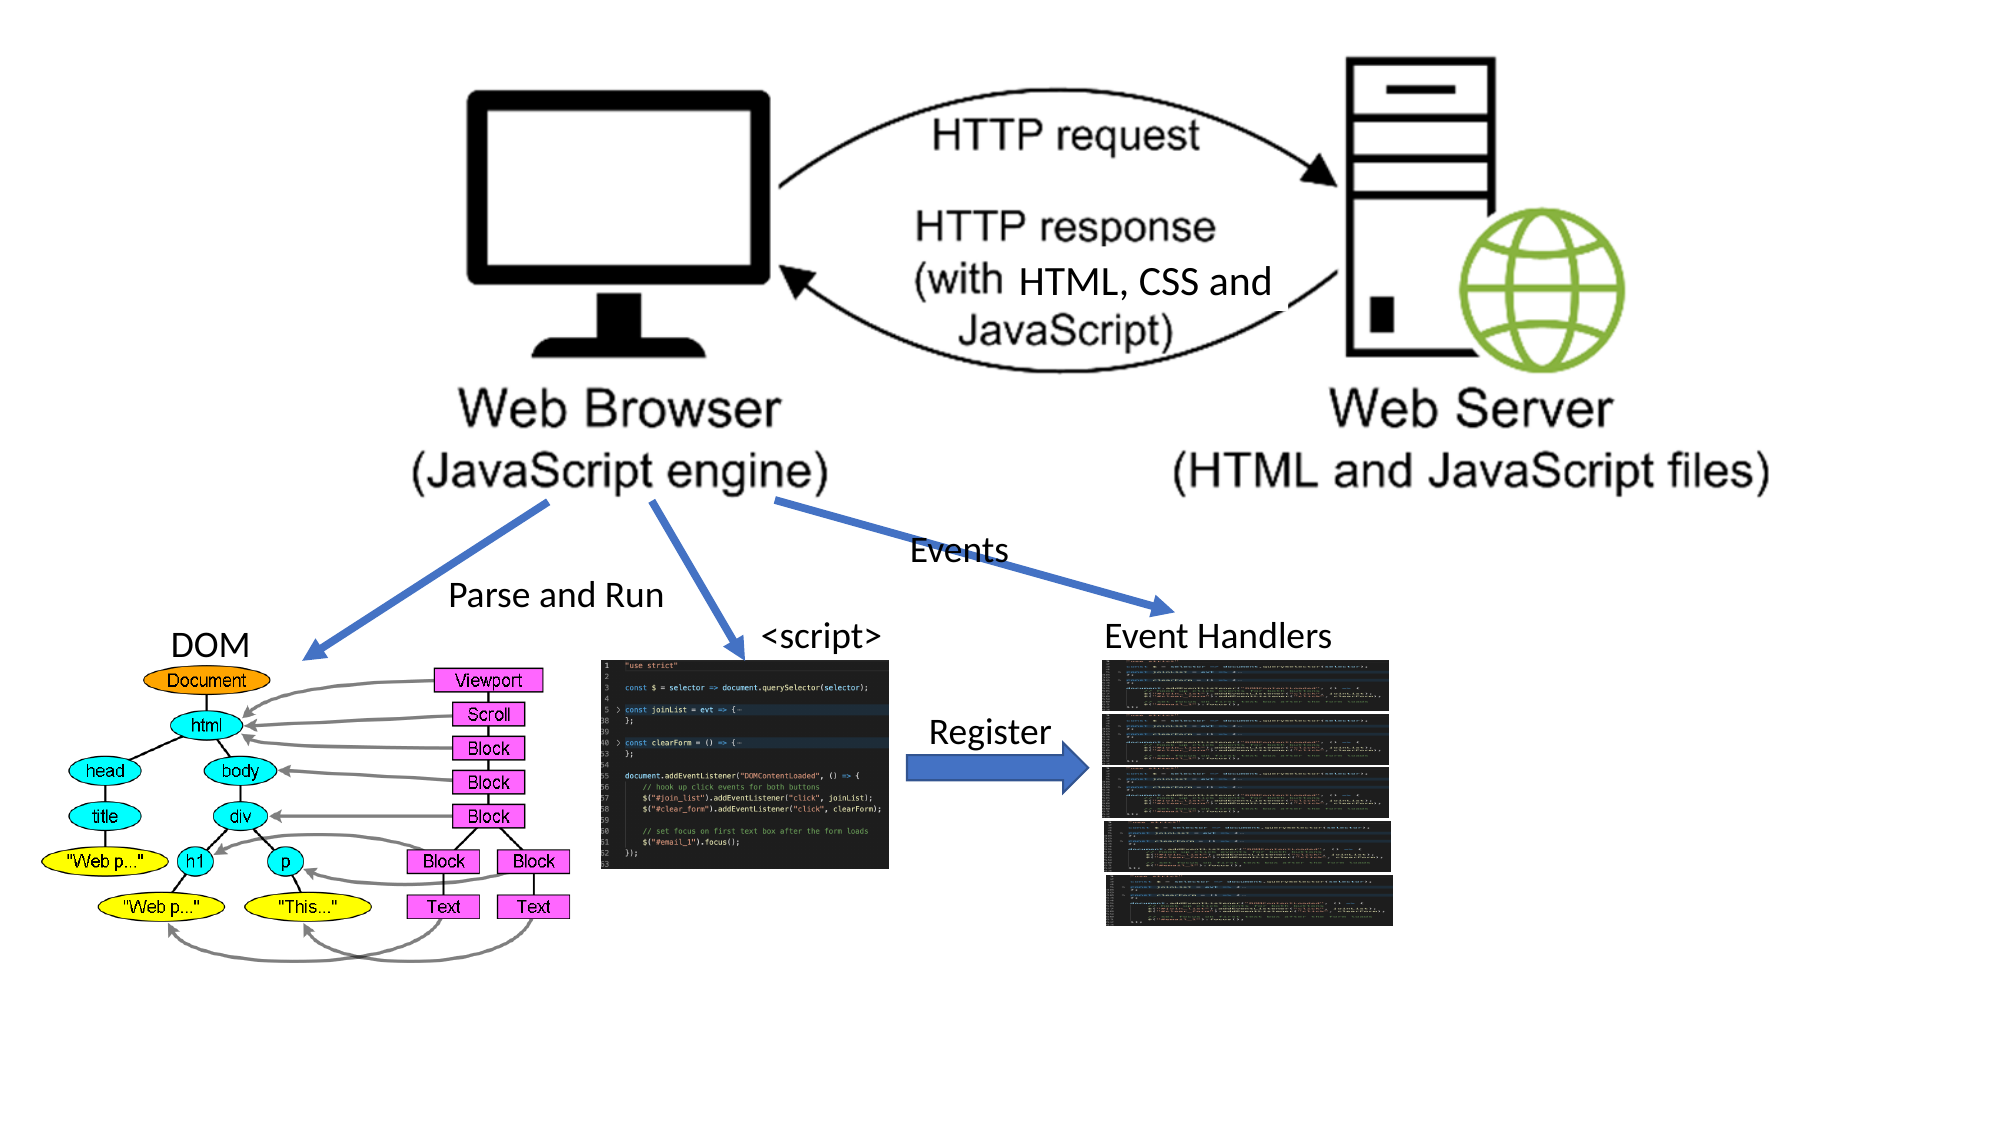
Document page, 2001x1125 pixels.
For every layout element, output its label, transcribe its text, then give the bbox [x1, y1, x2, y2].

text_box <script> [746, 603, 898, 664]
picture [409, 48, 1770, 502]
text_box Parse and Run [549, 562, 651, 623]
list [601, 660, 889, 869]
text_box [905, 746, 1088, 796]
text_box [774, 499, 1175, 613]
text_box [651, 500, 746, 661]
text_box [1088, 603, 1393, 926]
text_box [302, 501, 549, 661]
picture [21, 660, 584, 966]
text_box Register [914, 700, 1068, 760]
text_box DOM [156, 612, 266, 660]
